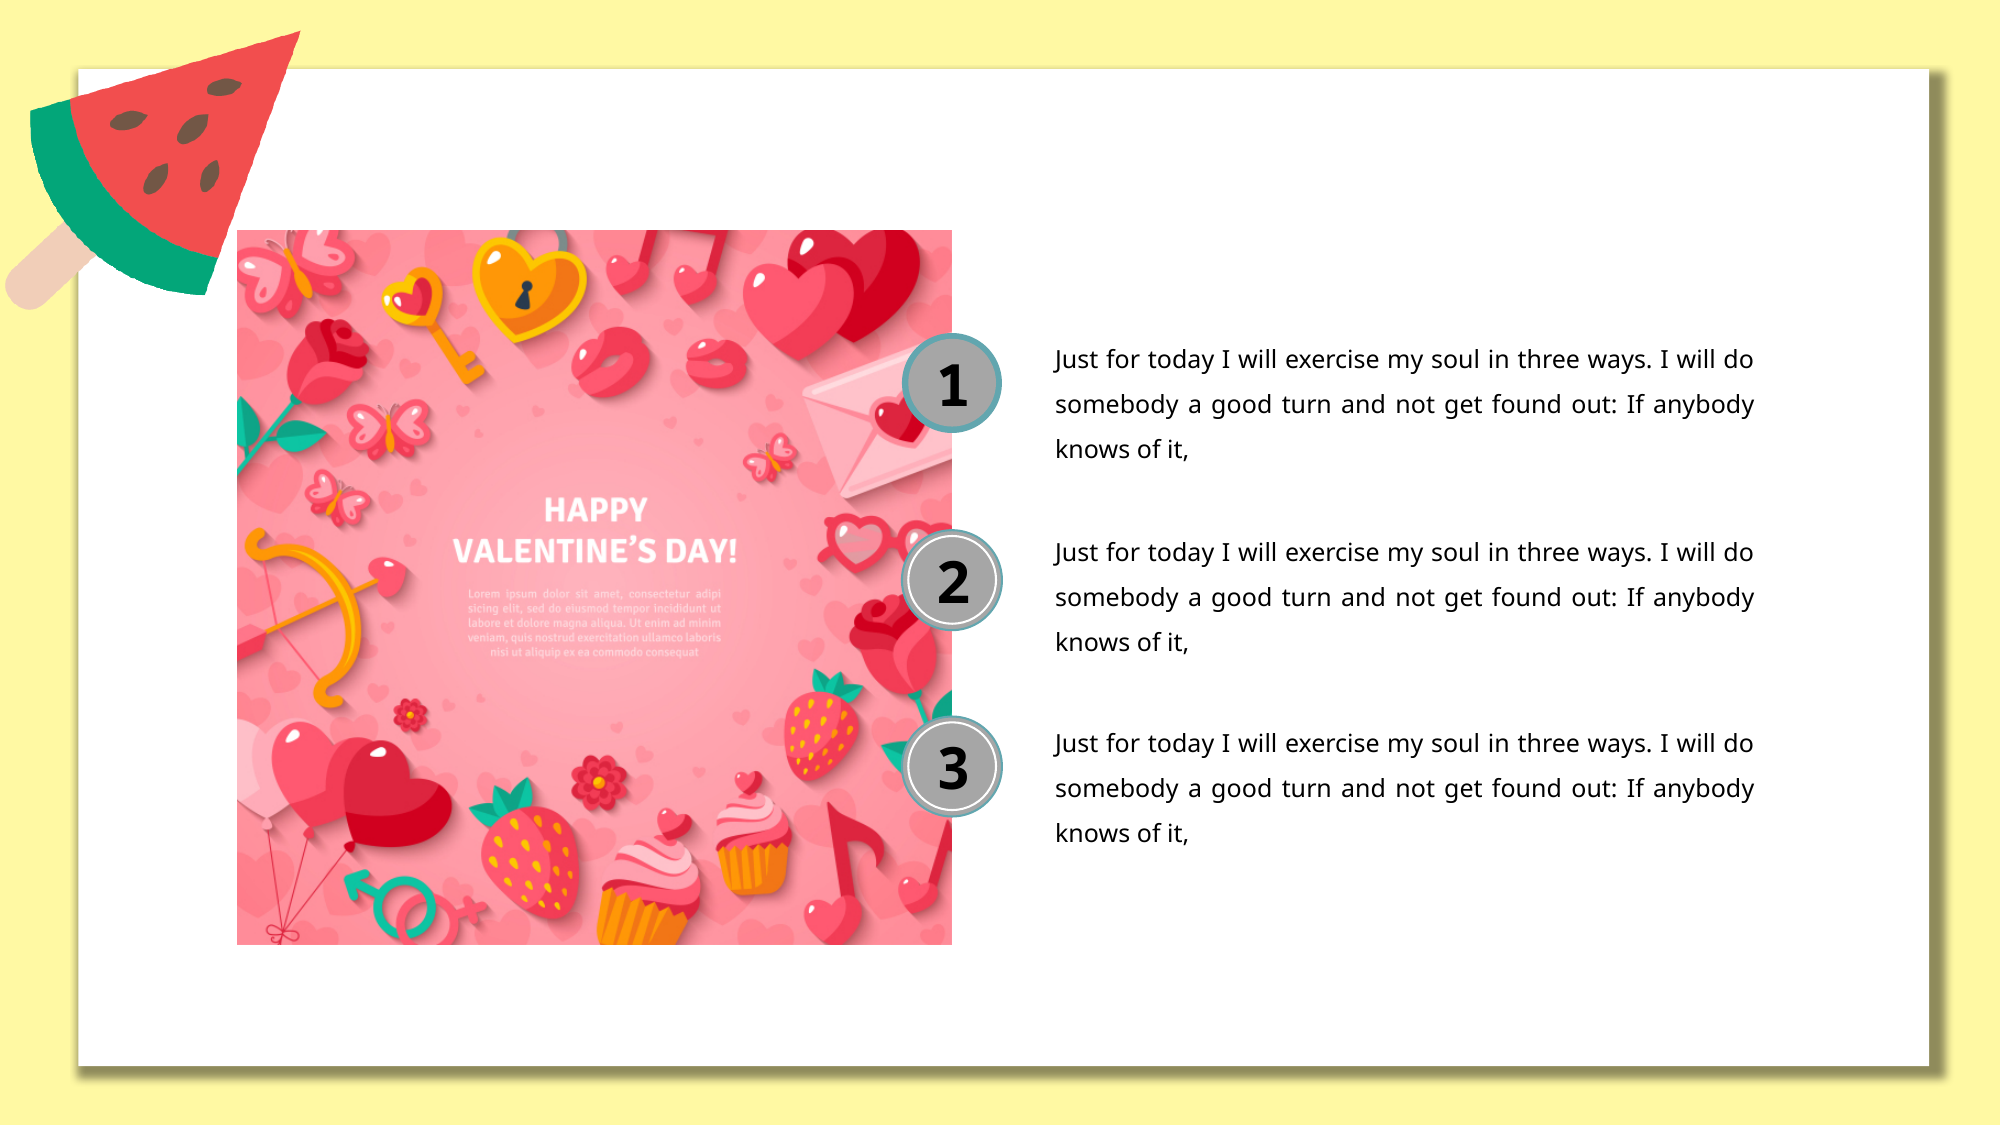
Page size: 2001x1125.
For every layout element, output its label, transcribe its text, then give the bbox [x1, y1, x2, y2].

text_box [901, 332, 1002, 433]
picture [0, 16, 952, 945]
text_box Just for today I will exercise my soul in three ways. I will do somebody a good turn and not get found out: If anybody knows of it, [1040, 321, 1771, 471]
text_box Just for today I will exercise my soul in three ways. I will do somebody a good turn and not get found out: If anybody knows of it, [1040, 513, 1771, 664]
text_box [901, 716, 1002, 817]
text_box [77, 68, 1930, 1067]
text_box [901, 530, 1002, 631]
text_box Just for today I will exercise my soul in three ways. I will do somebody a good turn and not get found out: If anybody knows of it, [1040, 705, 1771, 855]
